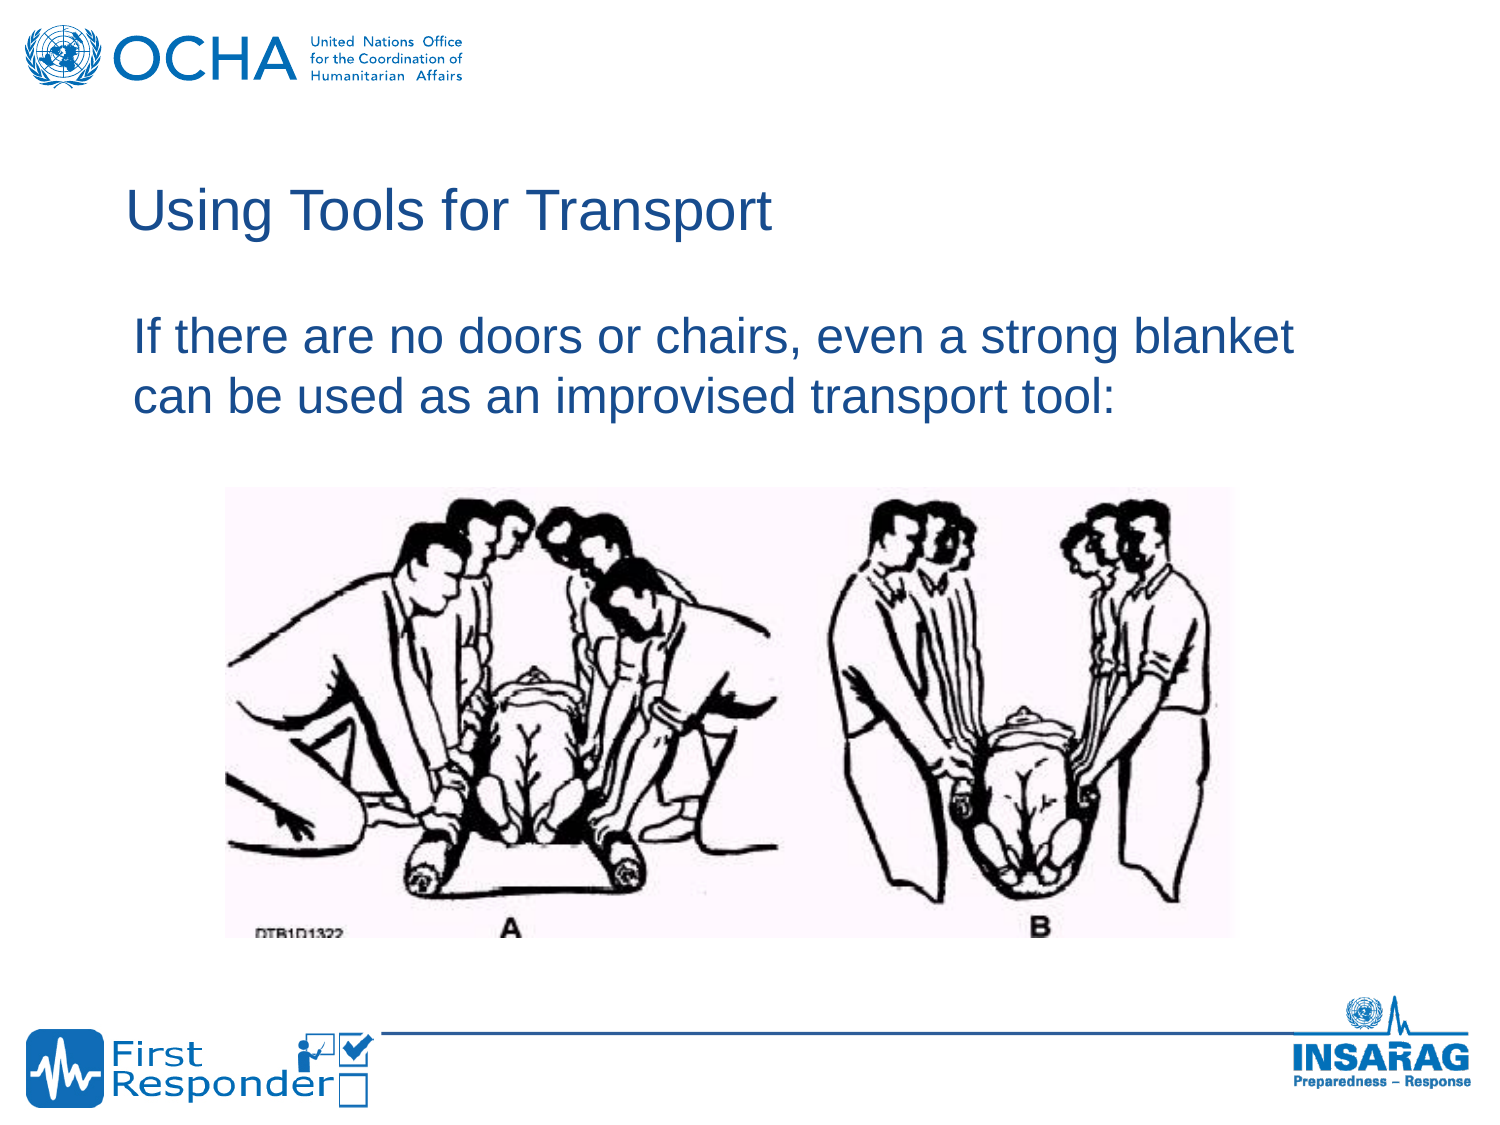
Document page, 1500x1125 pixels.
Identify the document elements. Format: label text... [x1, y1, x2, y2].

picture [224, 487, 1246, 938]
text_box Using Tools for Transport [103, 147, 789, 250]
list If there are no doors or chairs, even a strong blanket can be used as an improvised transport tool: [118, 295, 1388, 488]
picture [1287, 995, 1471, 1094]
picture [24, 1024, 375, 1113]
